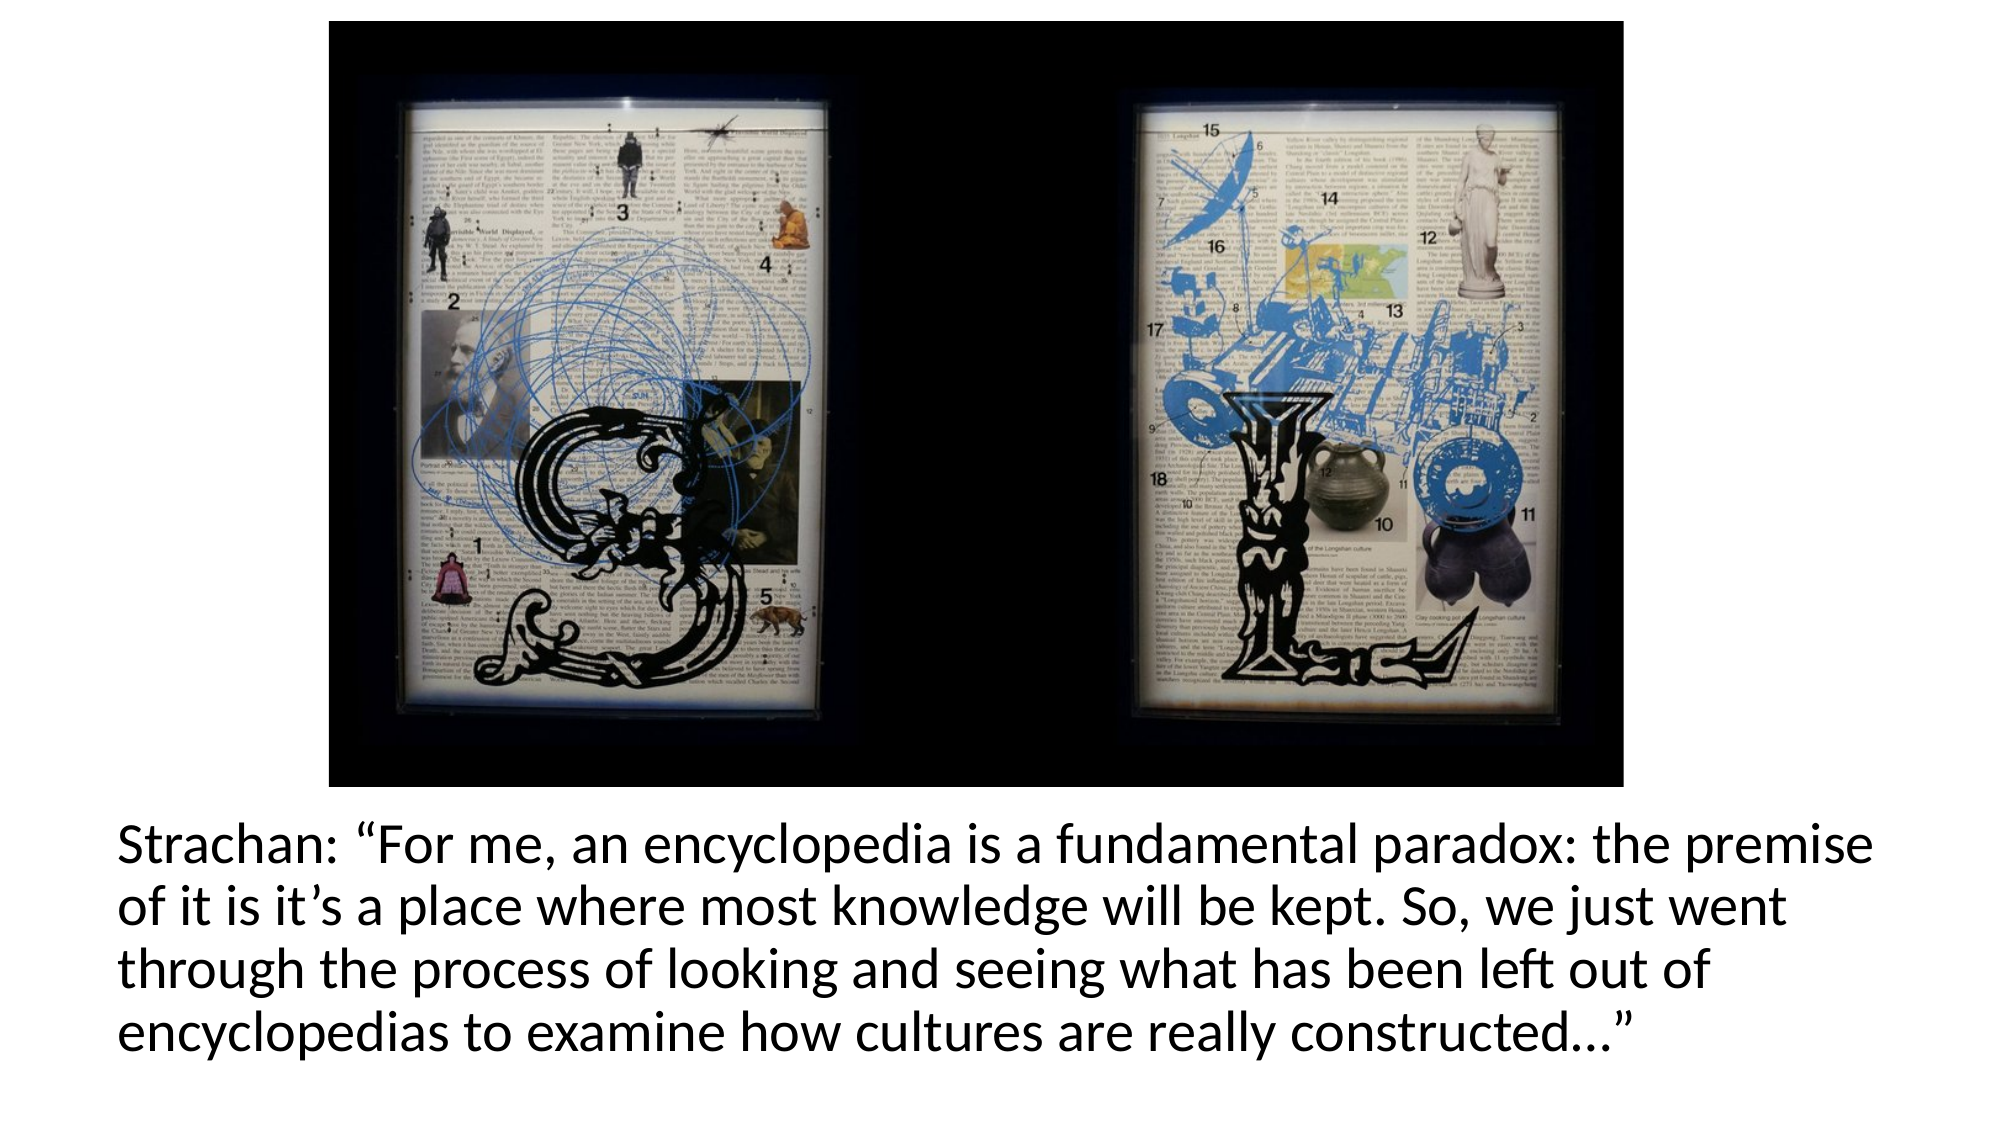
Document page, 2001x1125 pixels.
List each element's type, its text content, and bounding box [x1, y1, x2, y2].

list Strachan: “For me, an encyclopedia is a fundamental paradox: the premise of it is it’s a place where most knowledge will be kept. So, we just went through the process of looking and seeing what has been left out of encyclopedias to examine how cultures are really constructed…” [102, 805, 1898, 1095]
picture [328, 21, 1624, 787]
